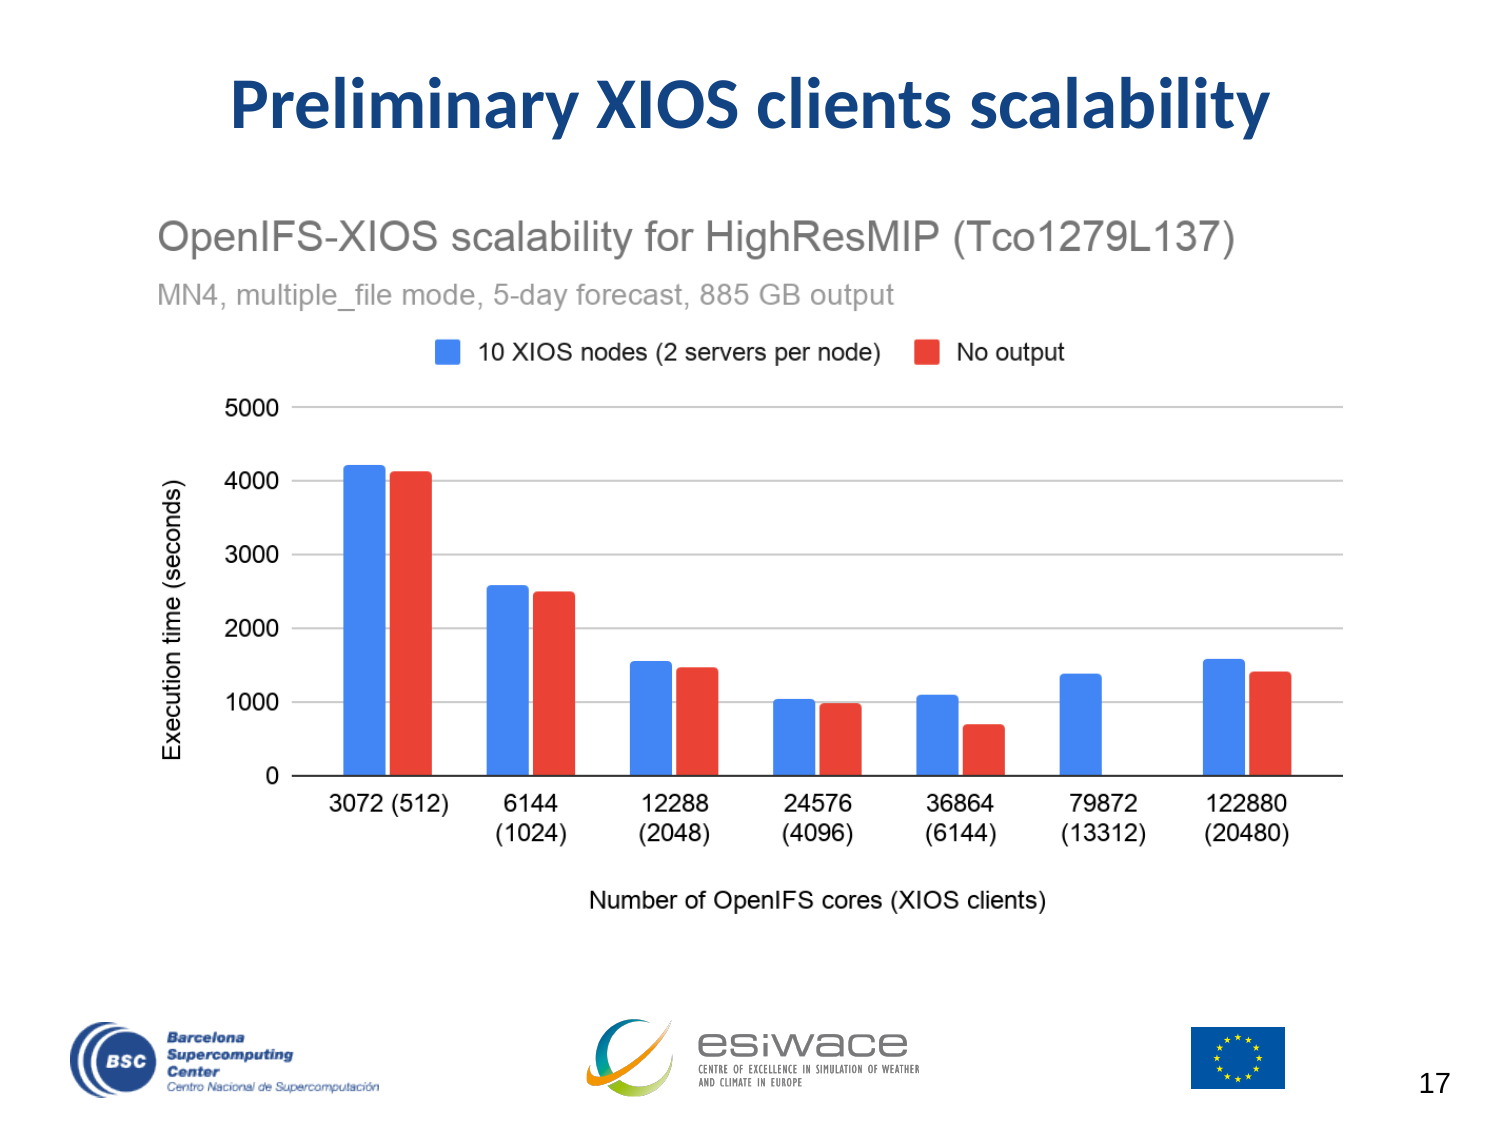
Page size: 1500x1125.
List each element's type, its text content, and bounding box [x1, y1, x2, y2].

slide_number ‹#› [1403, 1038, 1494, 1125]
picture [118, 172, 1382, 954]
picture [580, 1017, 920, 1099]
picture [1190, 1027, 1285, 1090]
picture [70, 1022, 379, 1098]
title Preliminary XIOS clients scalability [76, 35, 1427, 174]
